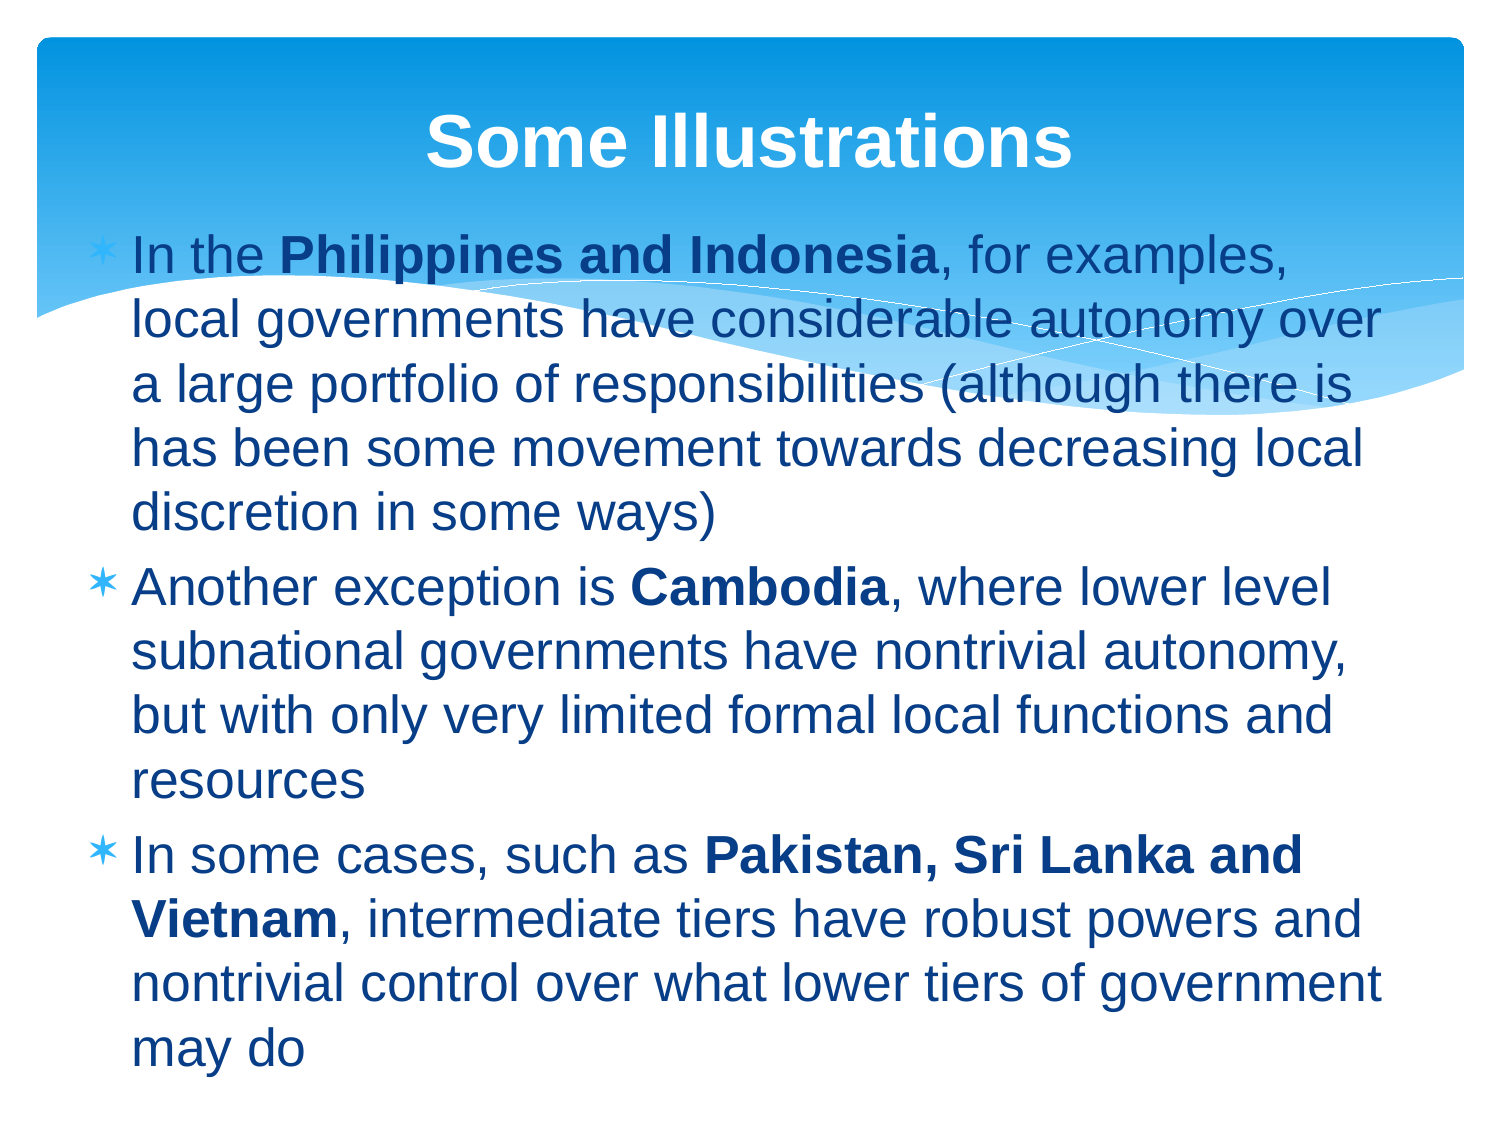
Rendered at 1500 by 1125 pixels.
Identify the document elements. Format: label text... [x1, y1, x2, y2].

list In the Philippines and Indonesia, for examples, local governments have considerable autonomy over a large portfolio of responsibilities (although there is has been some movement towards decreasing local discretion in some ways) Another exception is Cambodia, where lower level subnational governments have nontrivial autonomy, but with only very limited formal local functions and resources In some cases, such as Pakistan, Sri Lanka and Vietnam, intermediate tiers have robust powers and nontrivial control over what lower tiers of government may do [75, 212, 1425, 1088]
title Some Illustrations [112, 62, 1388, 213]
